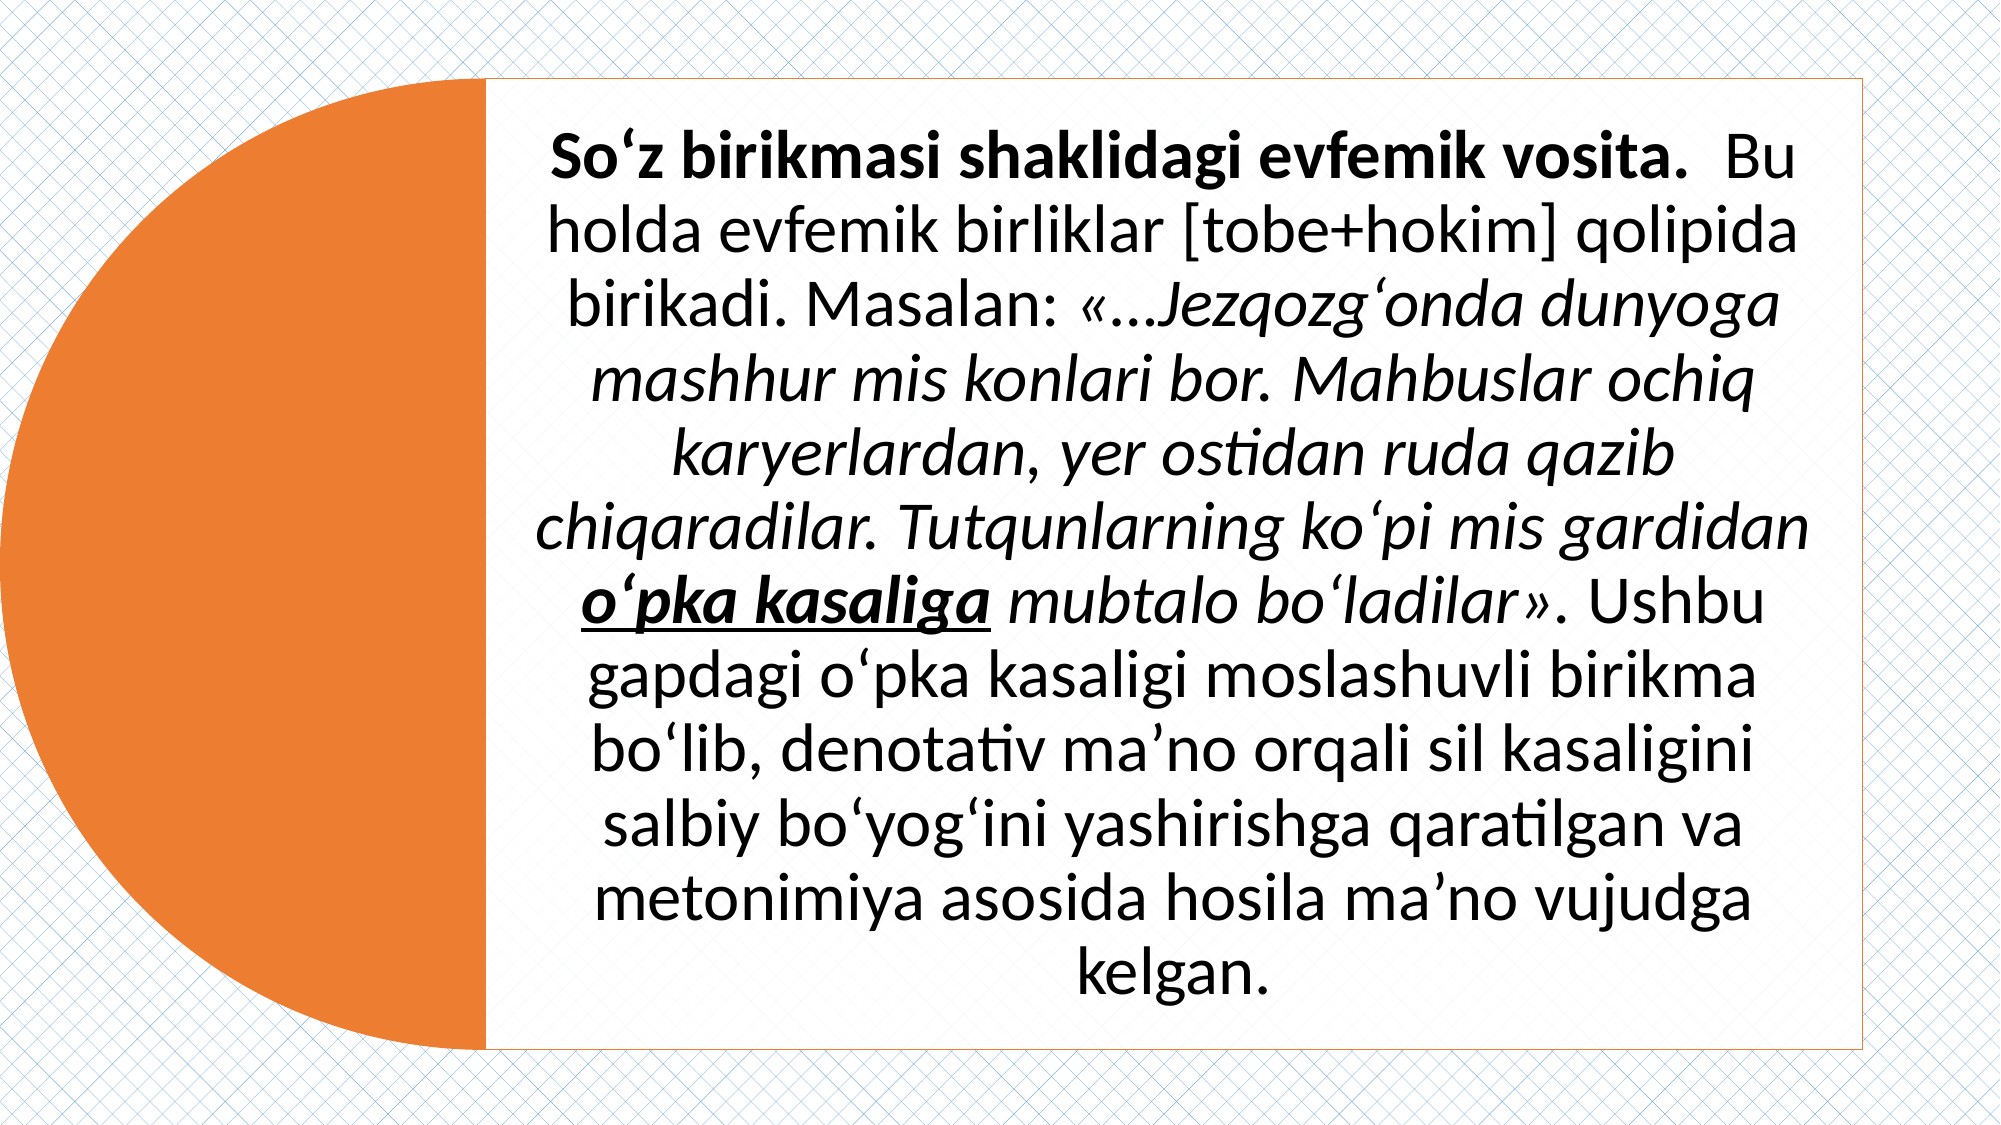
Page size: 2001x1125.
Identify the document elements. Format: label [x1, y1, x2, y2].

list [0, 78, 1863, 1050]
title [137, 59, 1863, 78]
